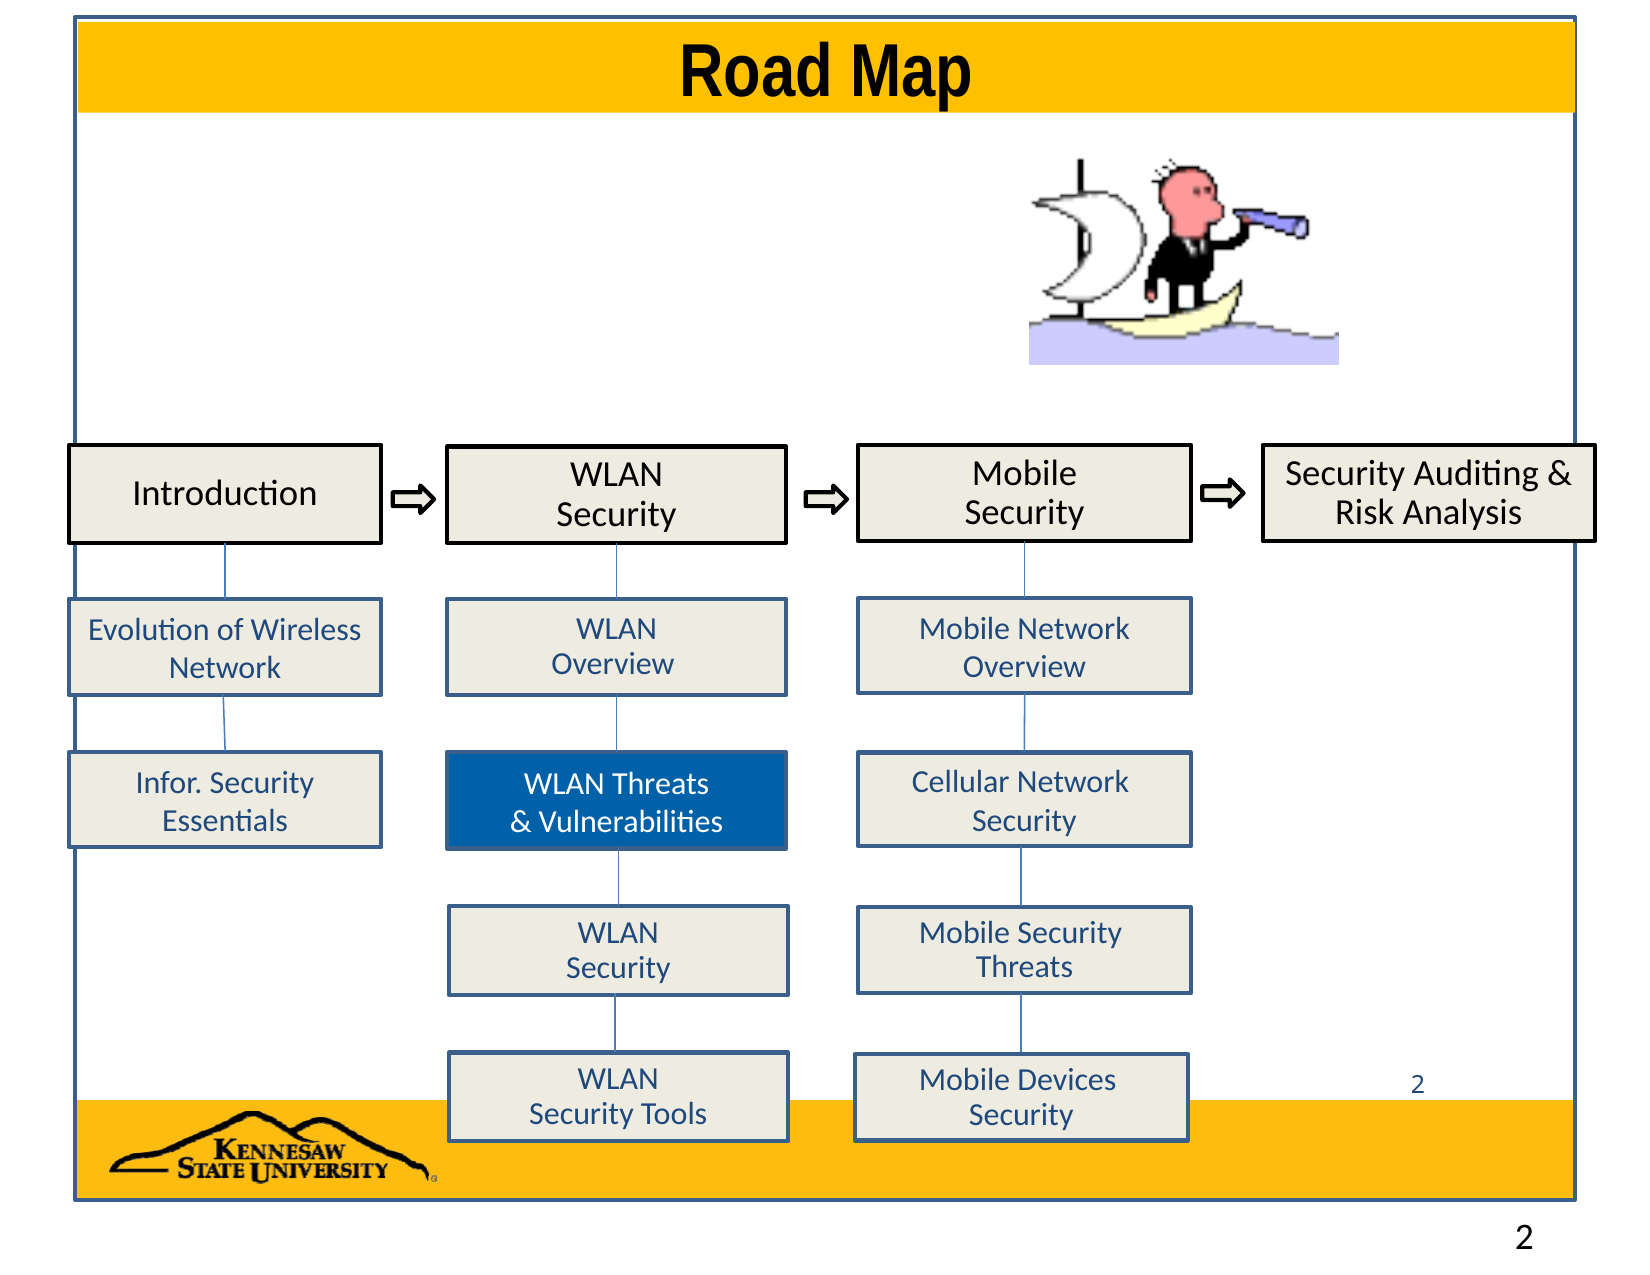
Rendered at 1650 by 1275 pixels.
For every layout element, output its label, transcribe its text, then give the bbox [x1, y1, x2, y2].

text_box [803, 483, 850, 515]
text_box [222, 694, 226, 751]
text_box Mobile Security [856, 443, 1193, 543]
text_box [1200, 477, 1246, 509]
text_box Infor. Security Essentials [67, 750, 383, 849]
slide_number 2 [1299, 1042, 1425, 1103]
picture [108, 1111, 437, 1184]
text_box WLAN Security [447, 904, 790, 997]
text_box Introduction [67, 443, 383, 545]
title Road Map [77, 21, 1575, 113]
text_box Mobile Network Overview [856, 596, 1193, 695]
text_box Evolution of Wireless Network [67, 597, 383, 697]
text_box WLAN Security Tools [447, 1050, 790, 1143]
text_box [446, 446, 787, 849]
text_box Mobile Security Threats [856, 905, 1193, 995]
text_box Security Auditing & Risk Analysis [1261, 443, 1597, 543]
text_box [390, 483, 437, 515]
text_box Cellular Network Security [856, 750, 1193, 848]
text_box Mobile Devices Security [853, 1052, 1190, 1143]
picture [1028, 142, 1339, 365]
